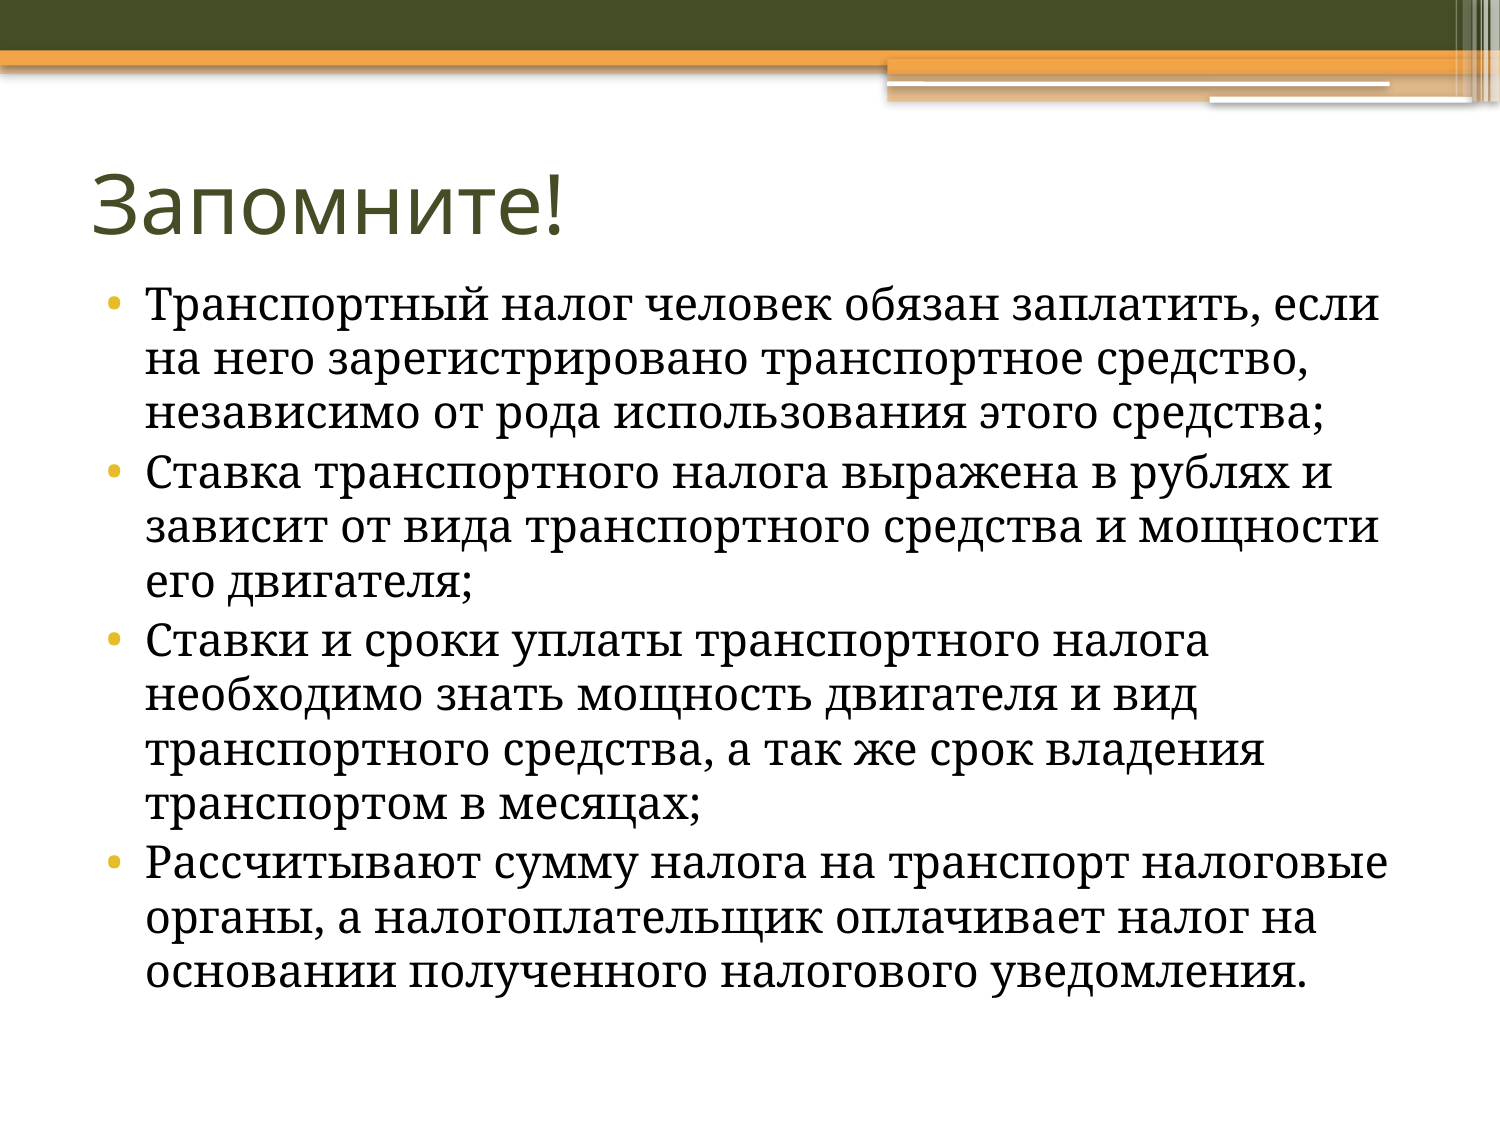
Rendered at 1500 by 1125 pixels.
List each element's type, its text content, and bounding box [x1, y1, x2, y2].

title Запомните! [76, 113, 1427, 289]
list Транспортный налог человек обязан заплатить, если на него зарегистрировано транспортное средство, независимо от рода использования этого средства; Ставка транспортного налога выражена в рублях и зависит от вида транспортного средства и мощности его двигателя; Ставки и сроки уплаты транспортного налога необходимо знать мощность двигателя и вид транспортного средства, а так же срок владения транспортом в месяцах; Рассчитывают сумму налога на транспорт налоговые органы, а налогоплательщик оплачивает налог на основании полученного налогового уведомления. [75, 267, 1425, 1079]
